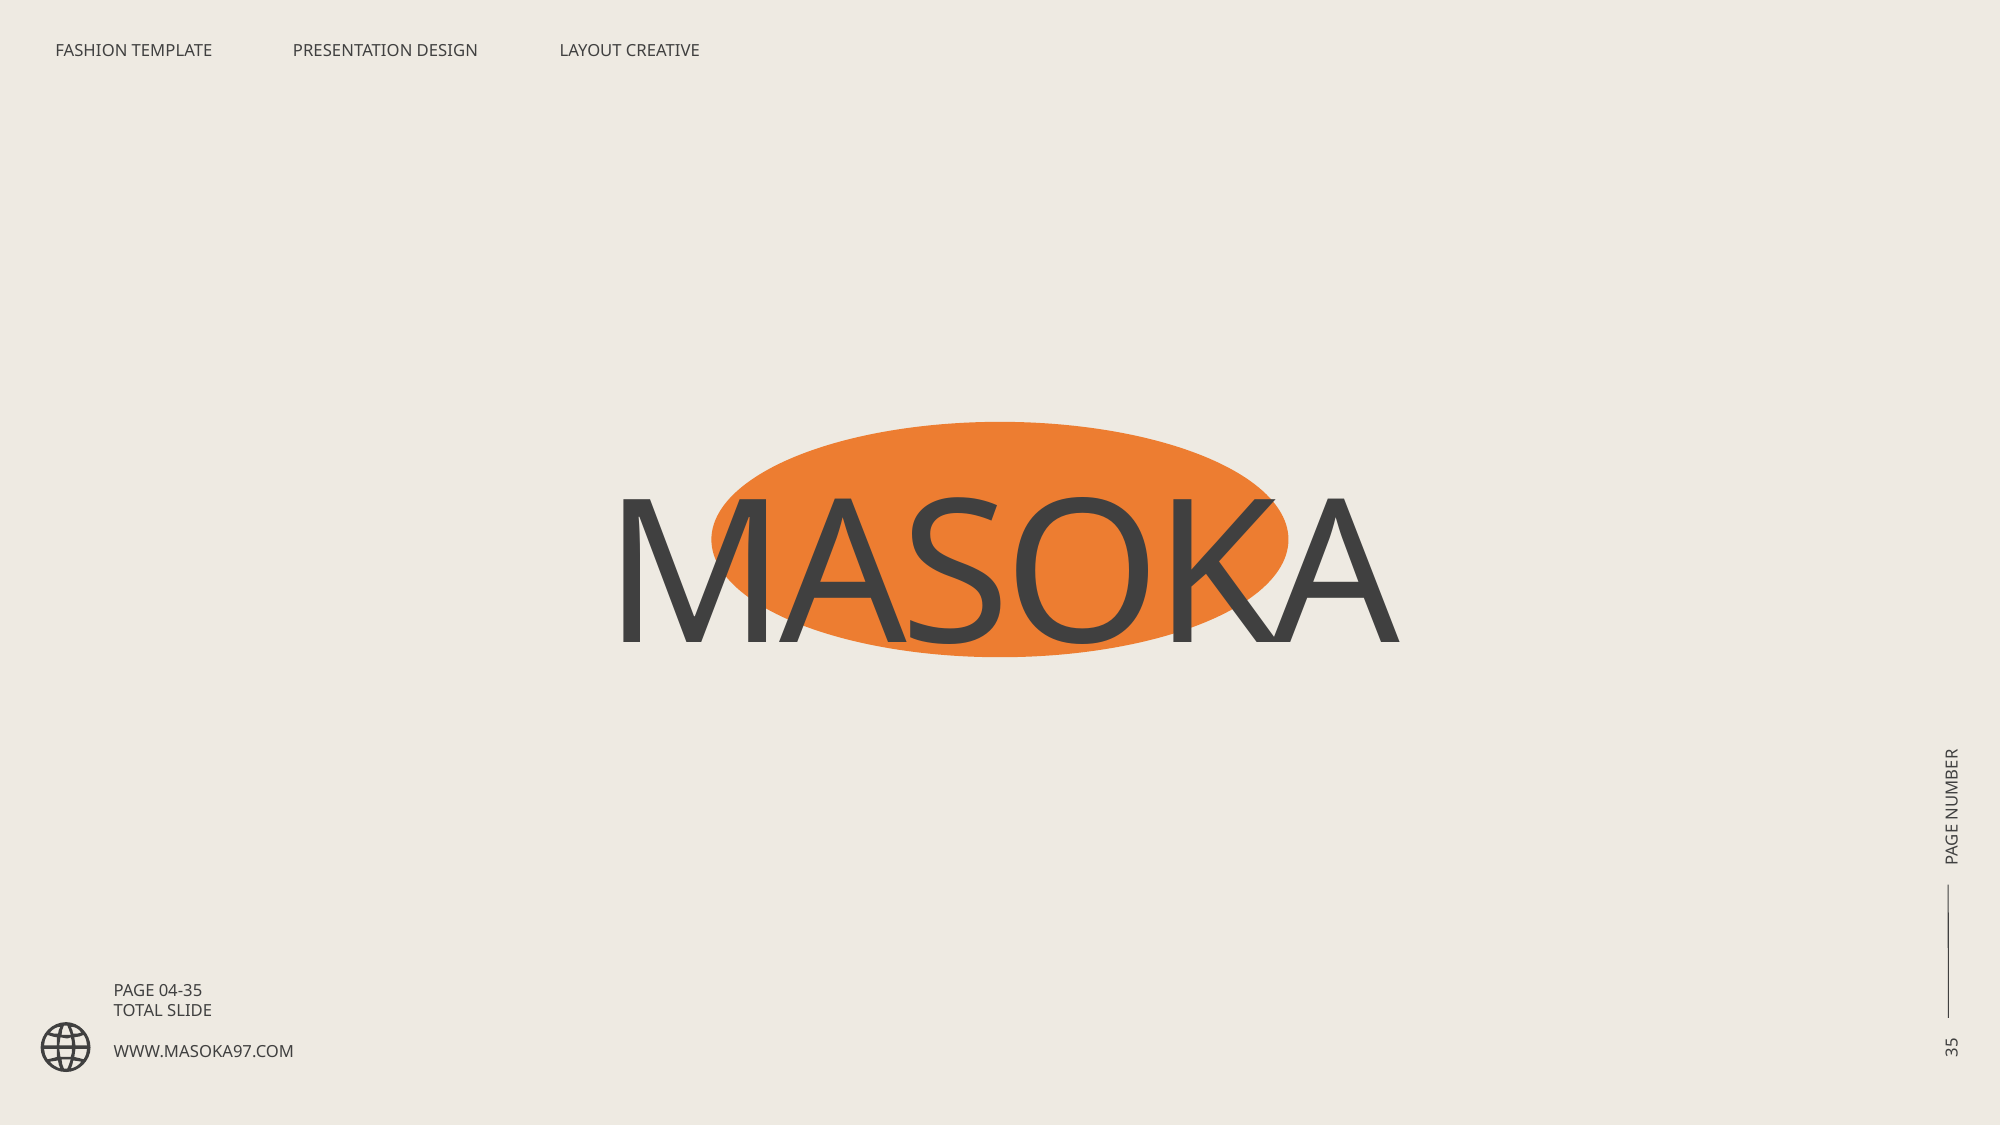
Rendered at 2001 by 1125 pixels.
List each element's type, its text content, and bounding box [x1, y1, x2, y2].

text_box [40, 32, 770, 82]
text_box [867, 420, 1133, 434]
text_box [40, 972, 324, 1082]
text_box MASOKA [491, 434, 1513, 690]
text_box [1763, 854, 2000, 912]
